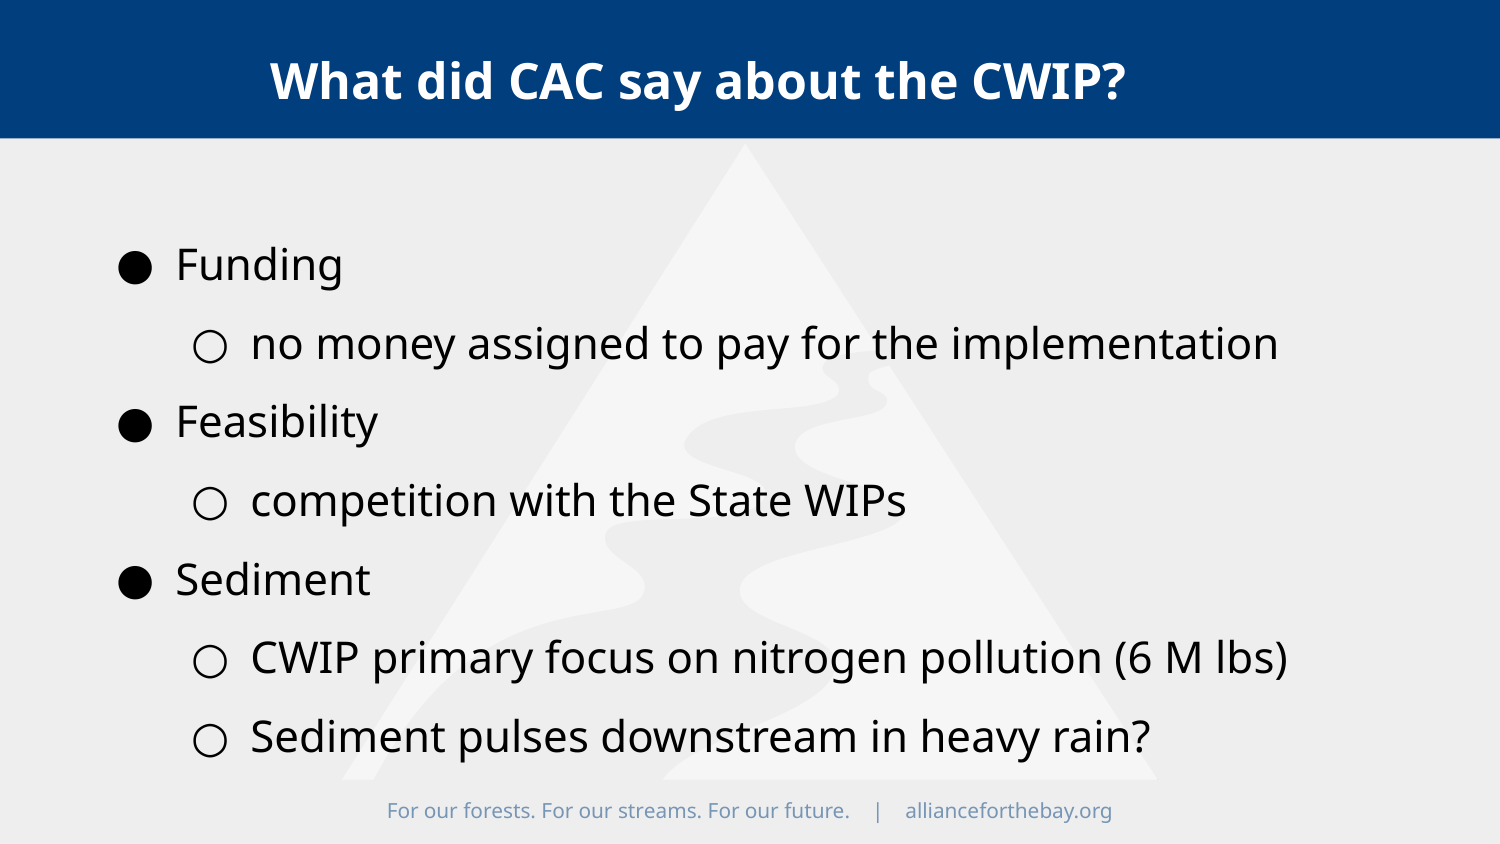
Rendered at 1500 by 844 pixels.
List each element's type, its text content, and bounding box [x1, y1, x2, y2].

text_box [0, 0, 1500, 139]
text_box What did CAC say about the CWIP? [92, 42, 1305, 107]
text_box Funding no money assigned to pay for the implementation Feasibility competition with the State WIPs Sediment CWIP primary focus on nitrogen pollution (6 M lbs) Sediment pulses downstream in heavy rain? [92, 107, 1408, 814]
